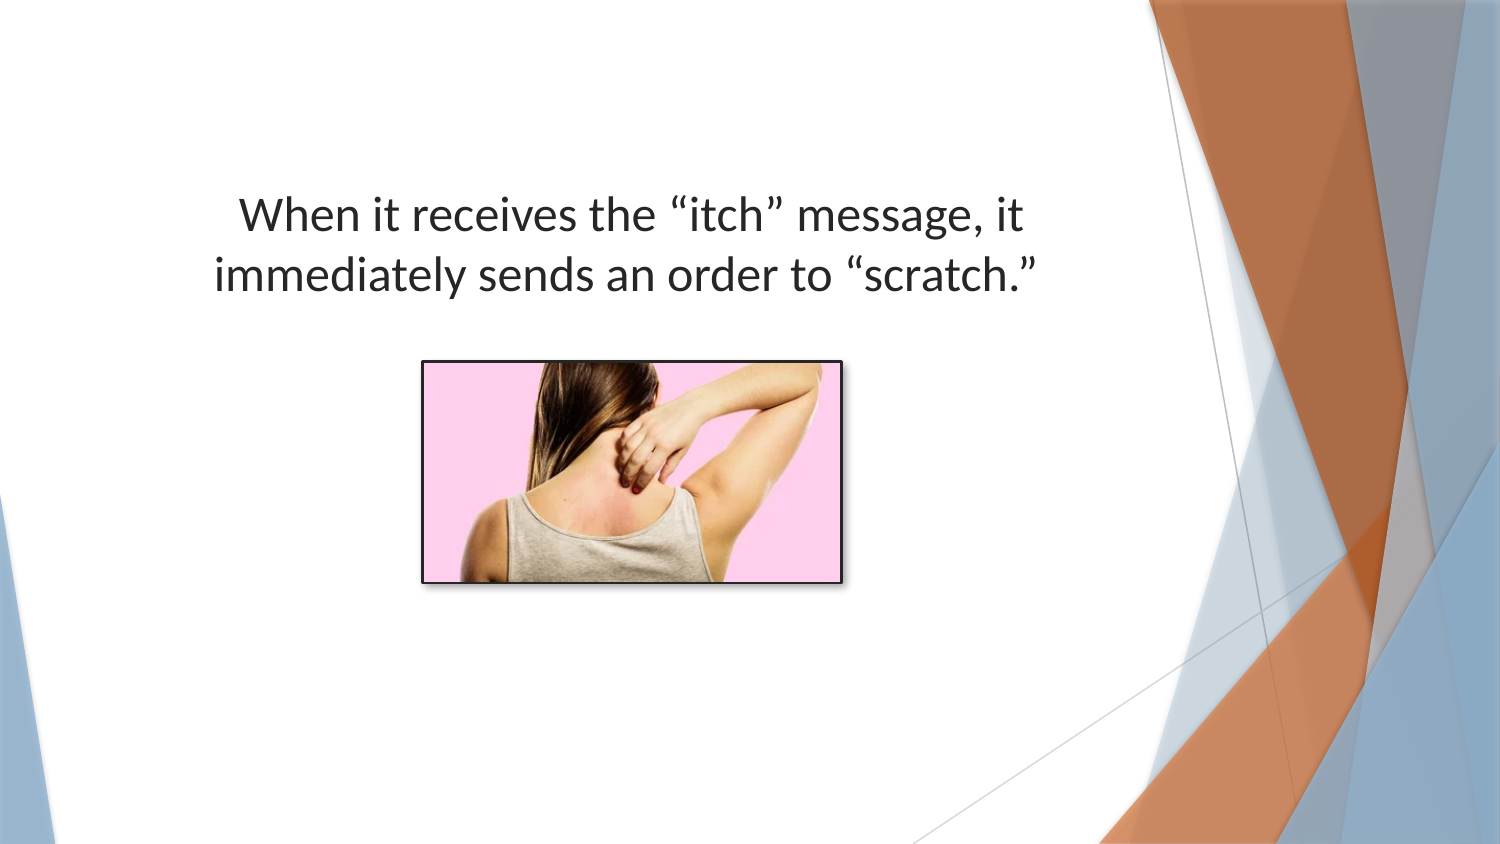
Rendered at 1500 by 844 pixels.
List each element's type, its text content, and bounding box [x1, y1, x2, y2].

picture [422, 362, 841, 582]
list When it receives the “itch” message, it immediately sends an order to “scratch.” [171, 173, 1093, 328]
